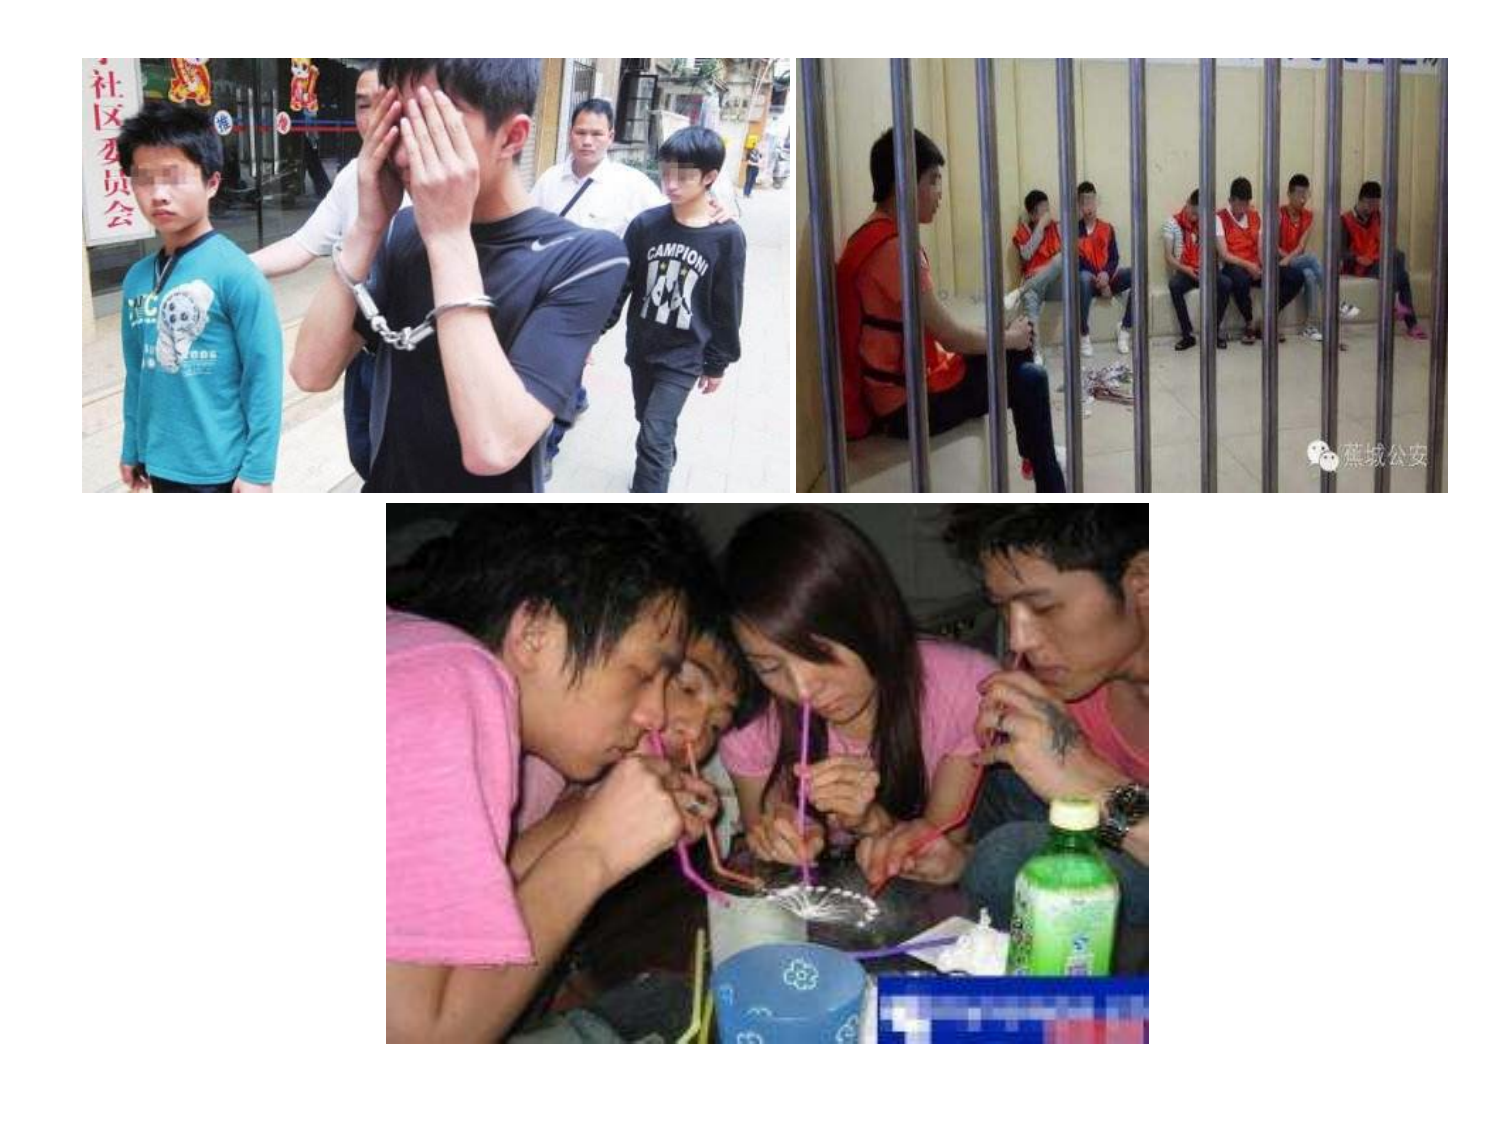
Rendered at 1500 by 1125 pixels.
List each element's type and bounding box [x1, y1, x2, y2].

picture [796, 58, 1449, 493]
picture [81, 58, 790, 494]
picture [386, 503, 1149, 1044]
